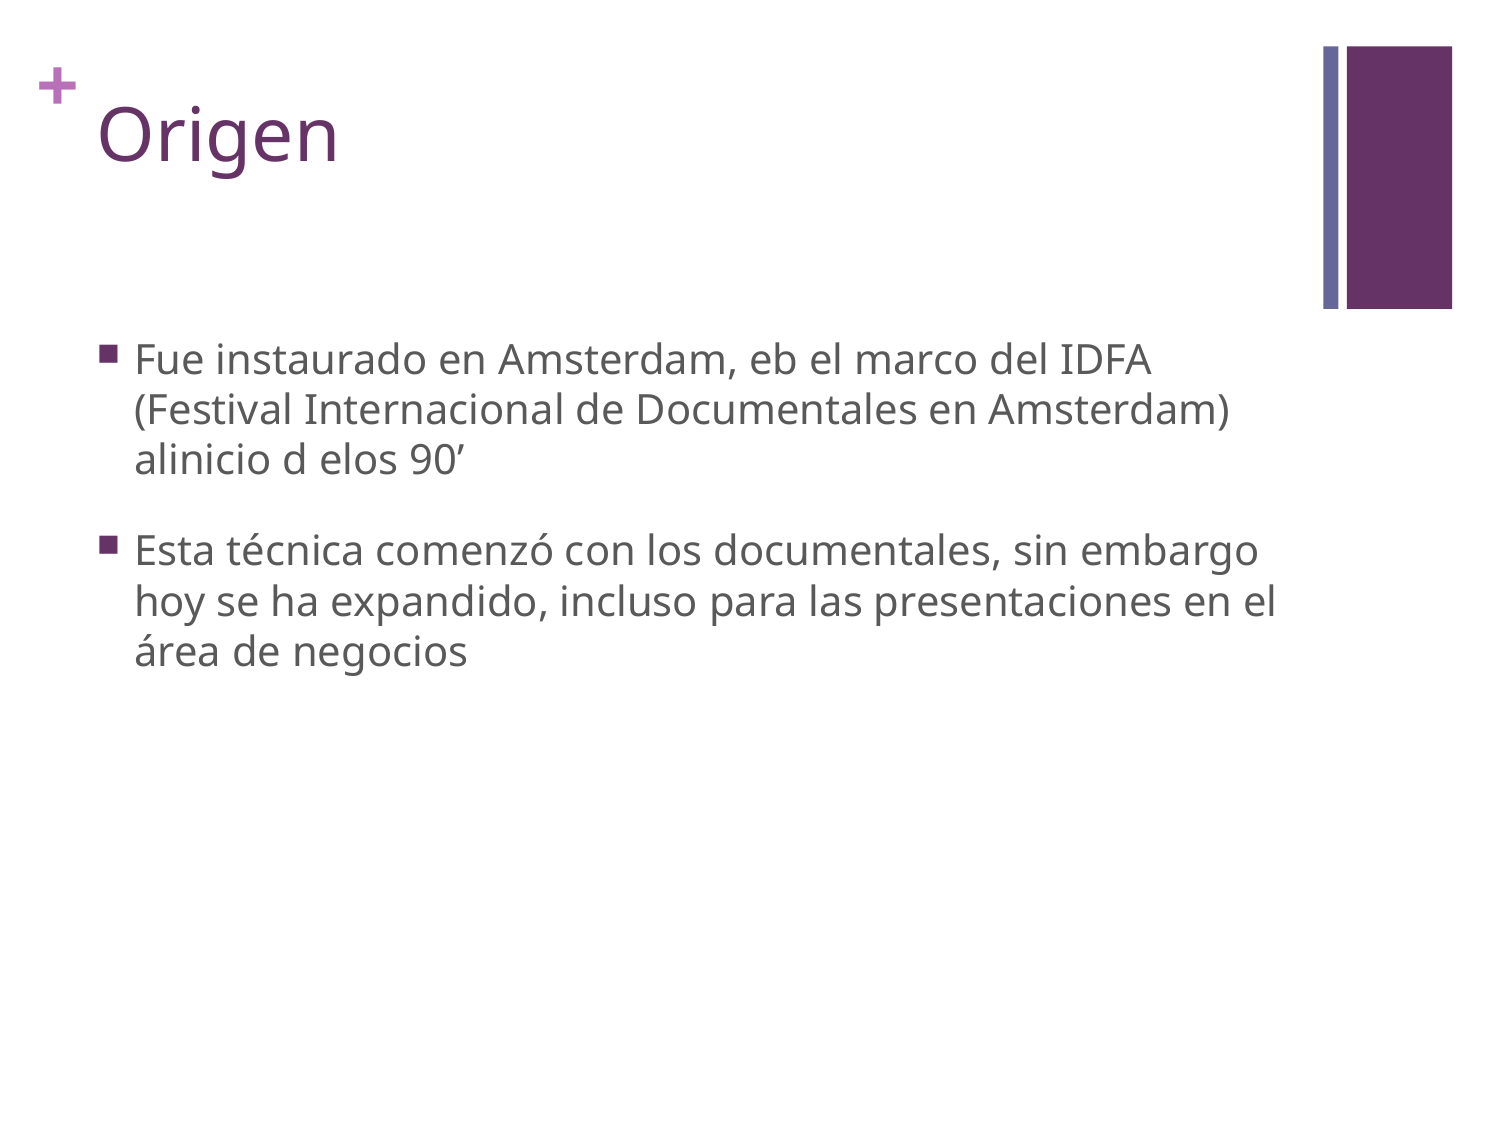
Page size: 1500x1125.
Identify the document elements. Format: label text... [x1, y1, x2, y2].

list Fue instaurado en Amsterdam, eb el marco del IDFA (Festival Internacional de Documentales en Amsterdam) alinicio d elos 90’ Esta técnica comenzó con los documentales, sin embargo hoy se ha expandido, incluso para las presentaciones en el área de negocios [81, 324, 1322, 1005]
title Origen [81, 79, 1322, 263]
